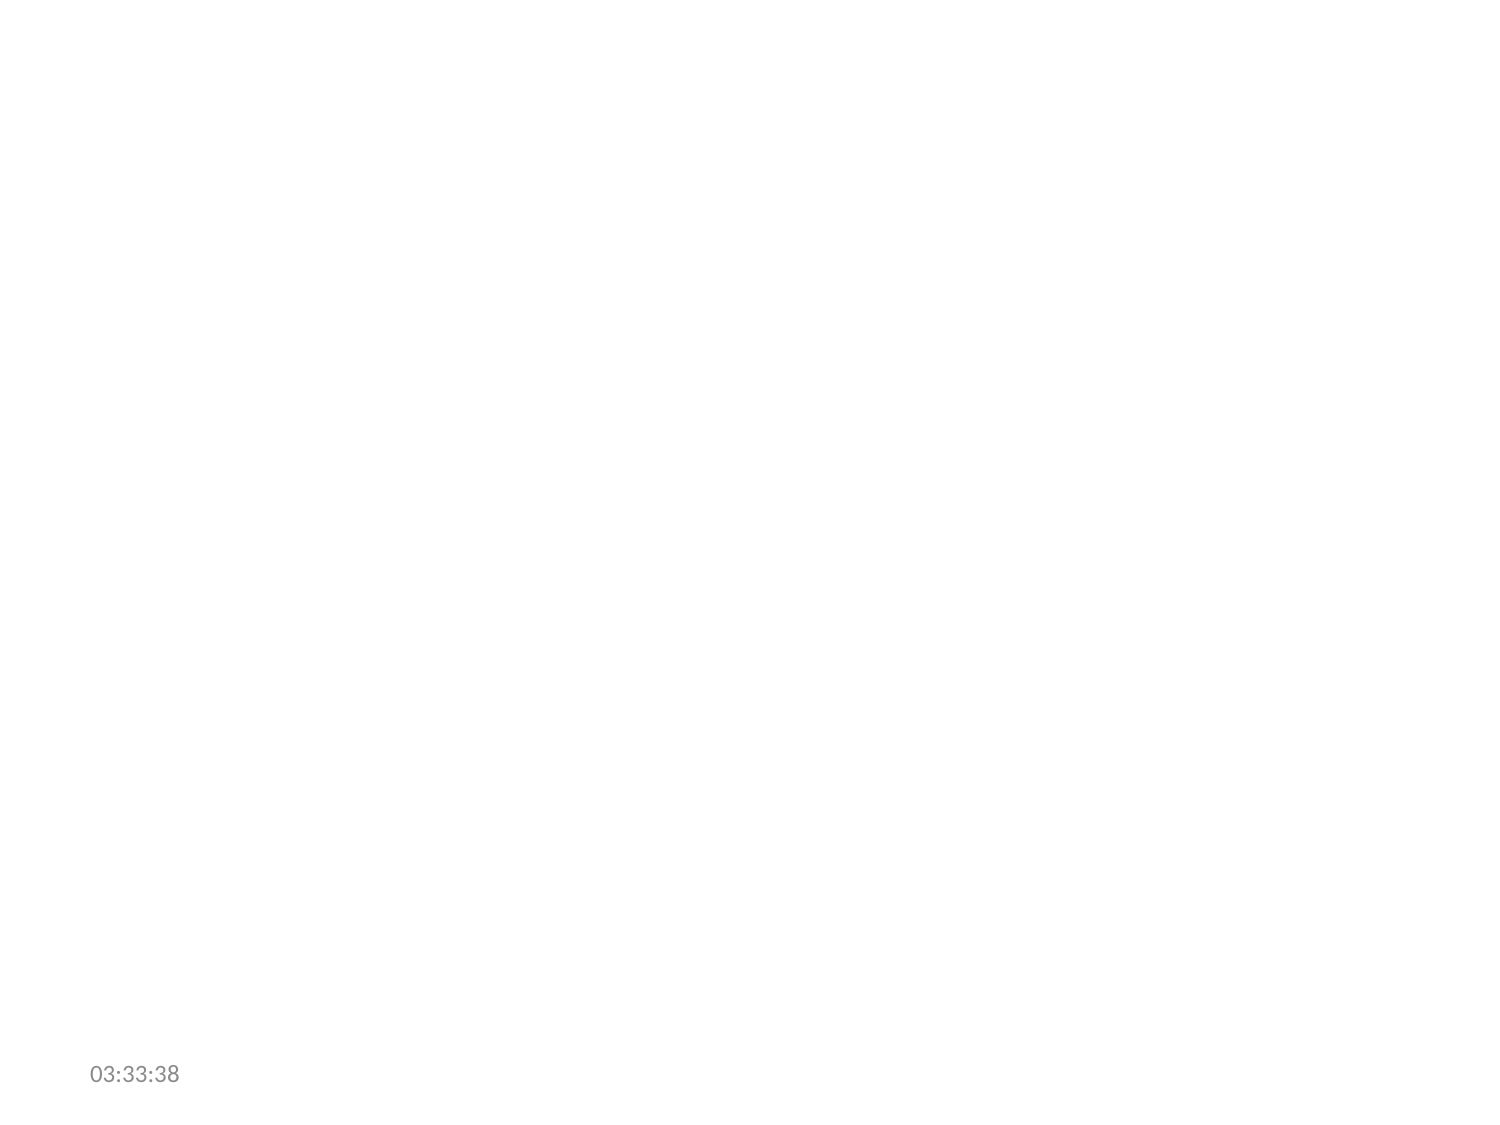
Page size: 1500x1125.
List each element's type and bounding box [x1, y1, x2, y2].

slide_number [75, 1042, 425, 1103]
